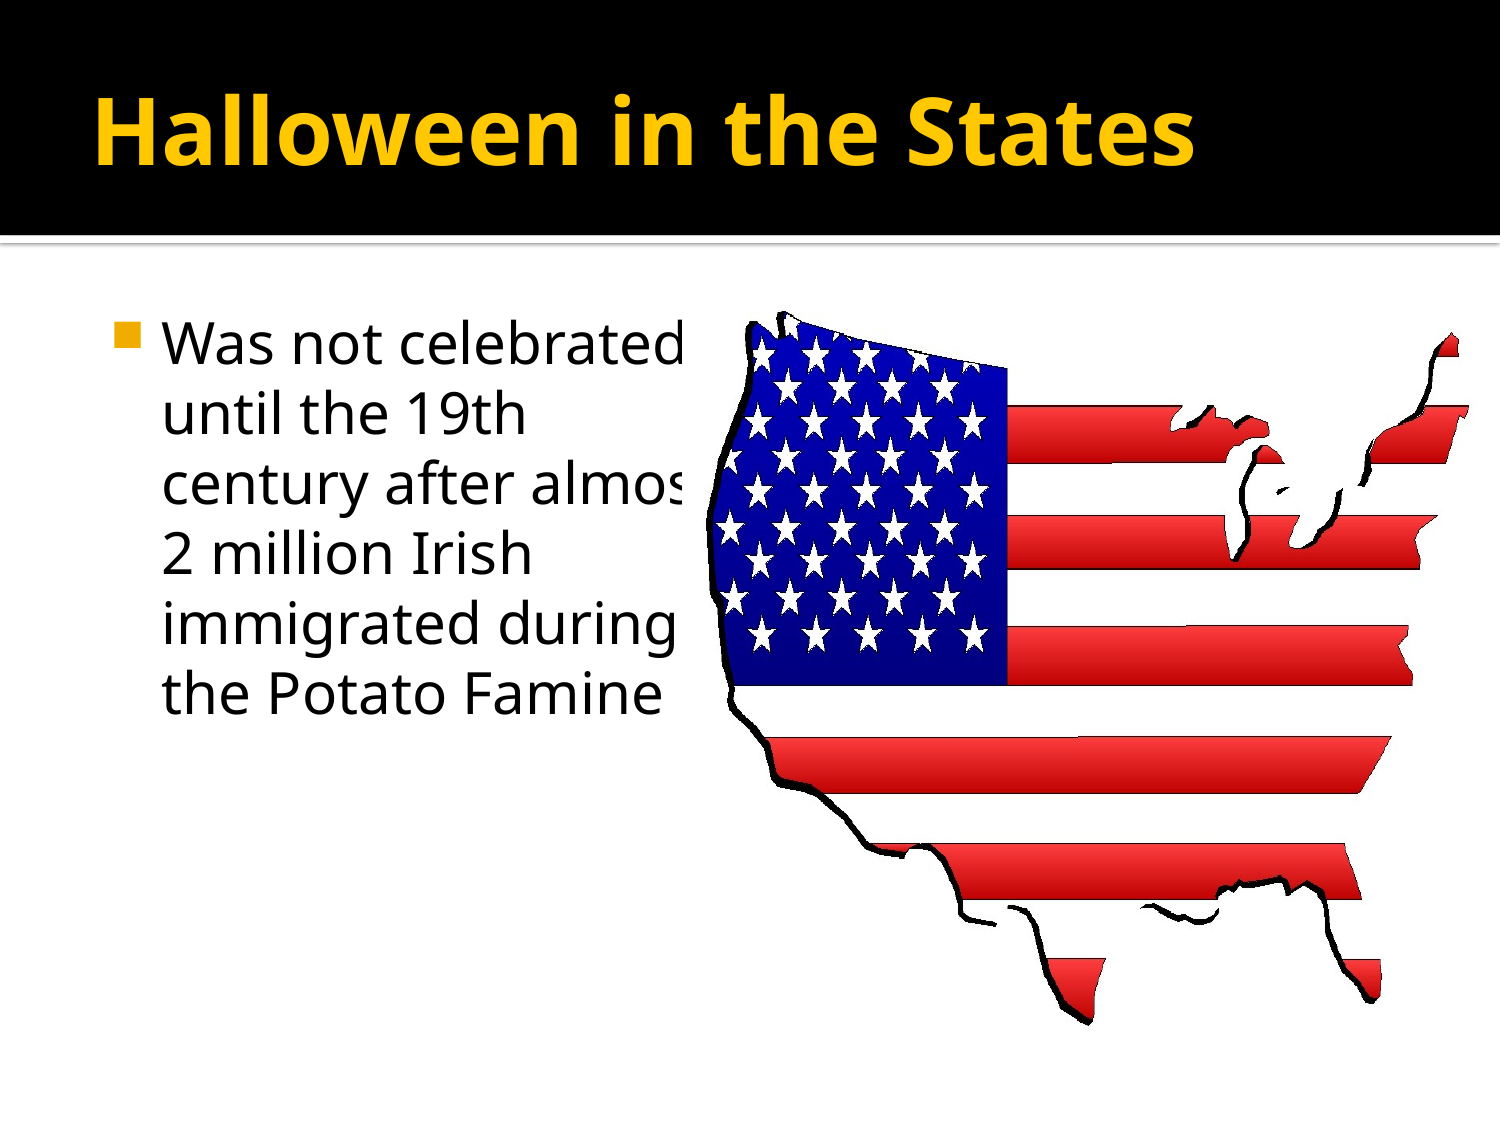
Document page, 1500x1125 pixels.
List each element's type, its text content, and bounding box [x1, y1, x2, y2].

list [682, 262, 1500, 1075]
title Halloween in the States [75, 24, 1425, 231]
list Was not celebrated until the 19th century after almost 2 million Irish immigrated during the Potato Famine [74, 290, 676, 1050]
